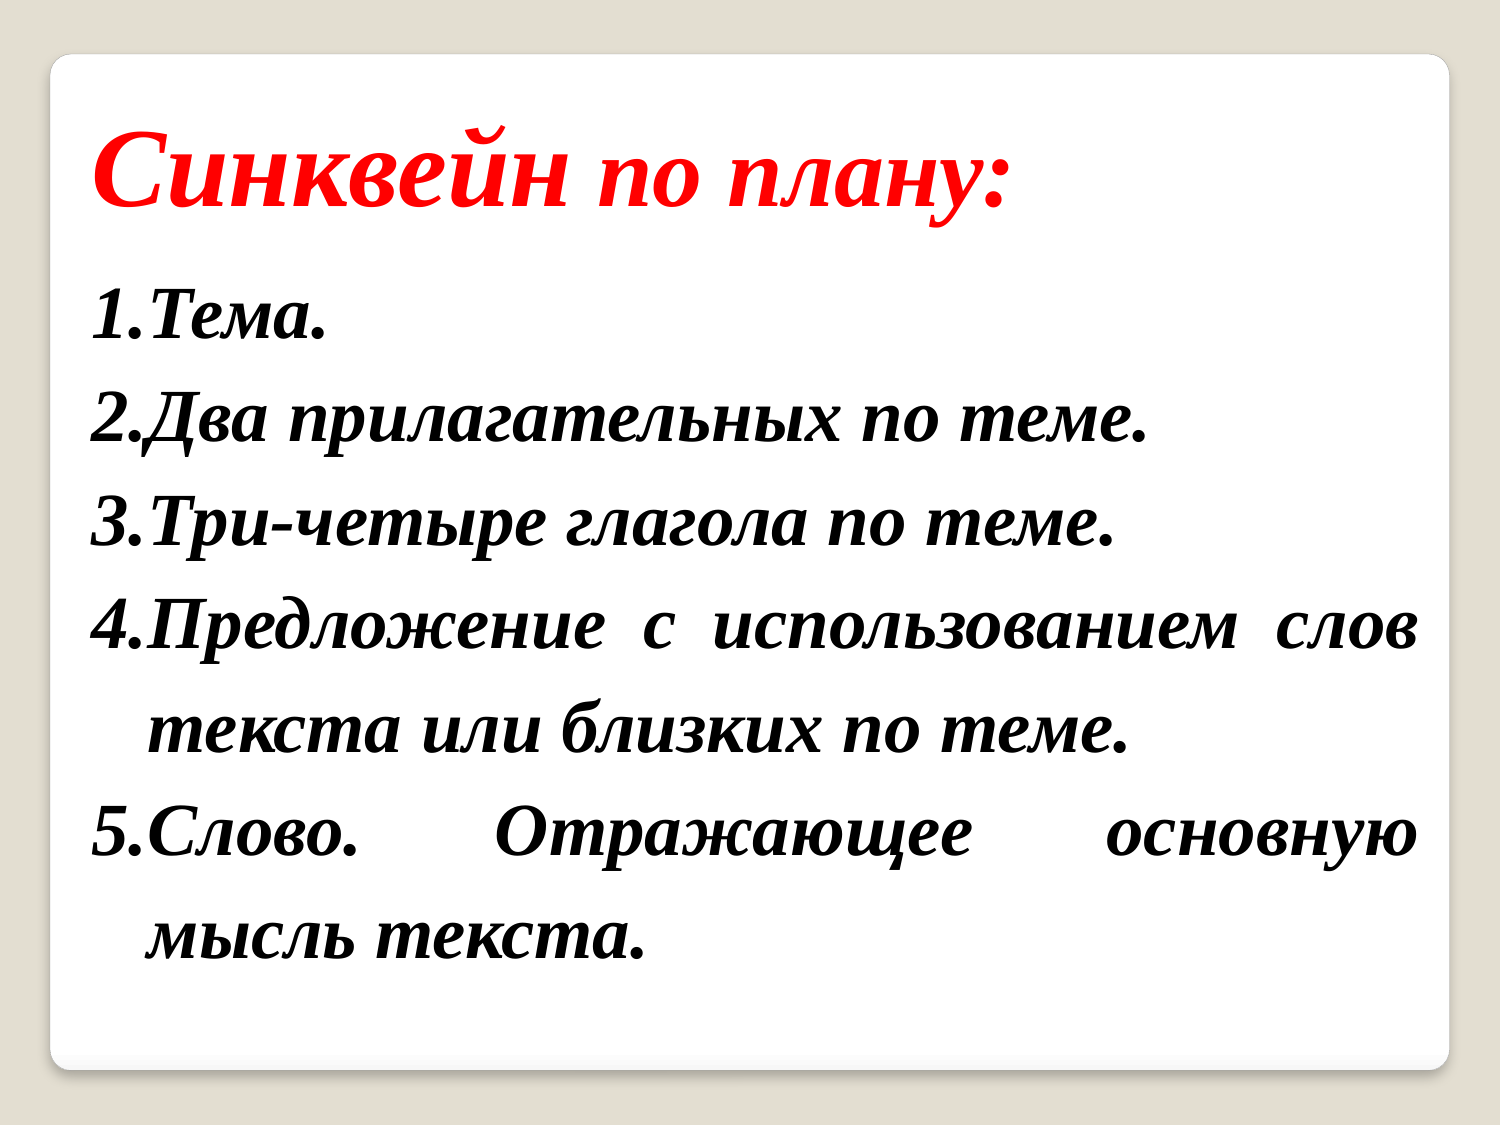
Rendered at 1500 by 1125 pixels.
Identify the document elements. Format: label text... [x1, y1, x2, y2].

text_box Синквейн по плану: Тема. Два прилагательных по теме. Три-четыре глагола по теме. Предложение с использованием слов текста или близких по теме. Слово. Отражающее основную мысль текста. [76, 66, 1436, 982]
